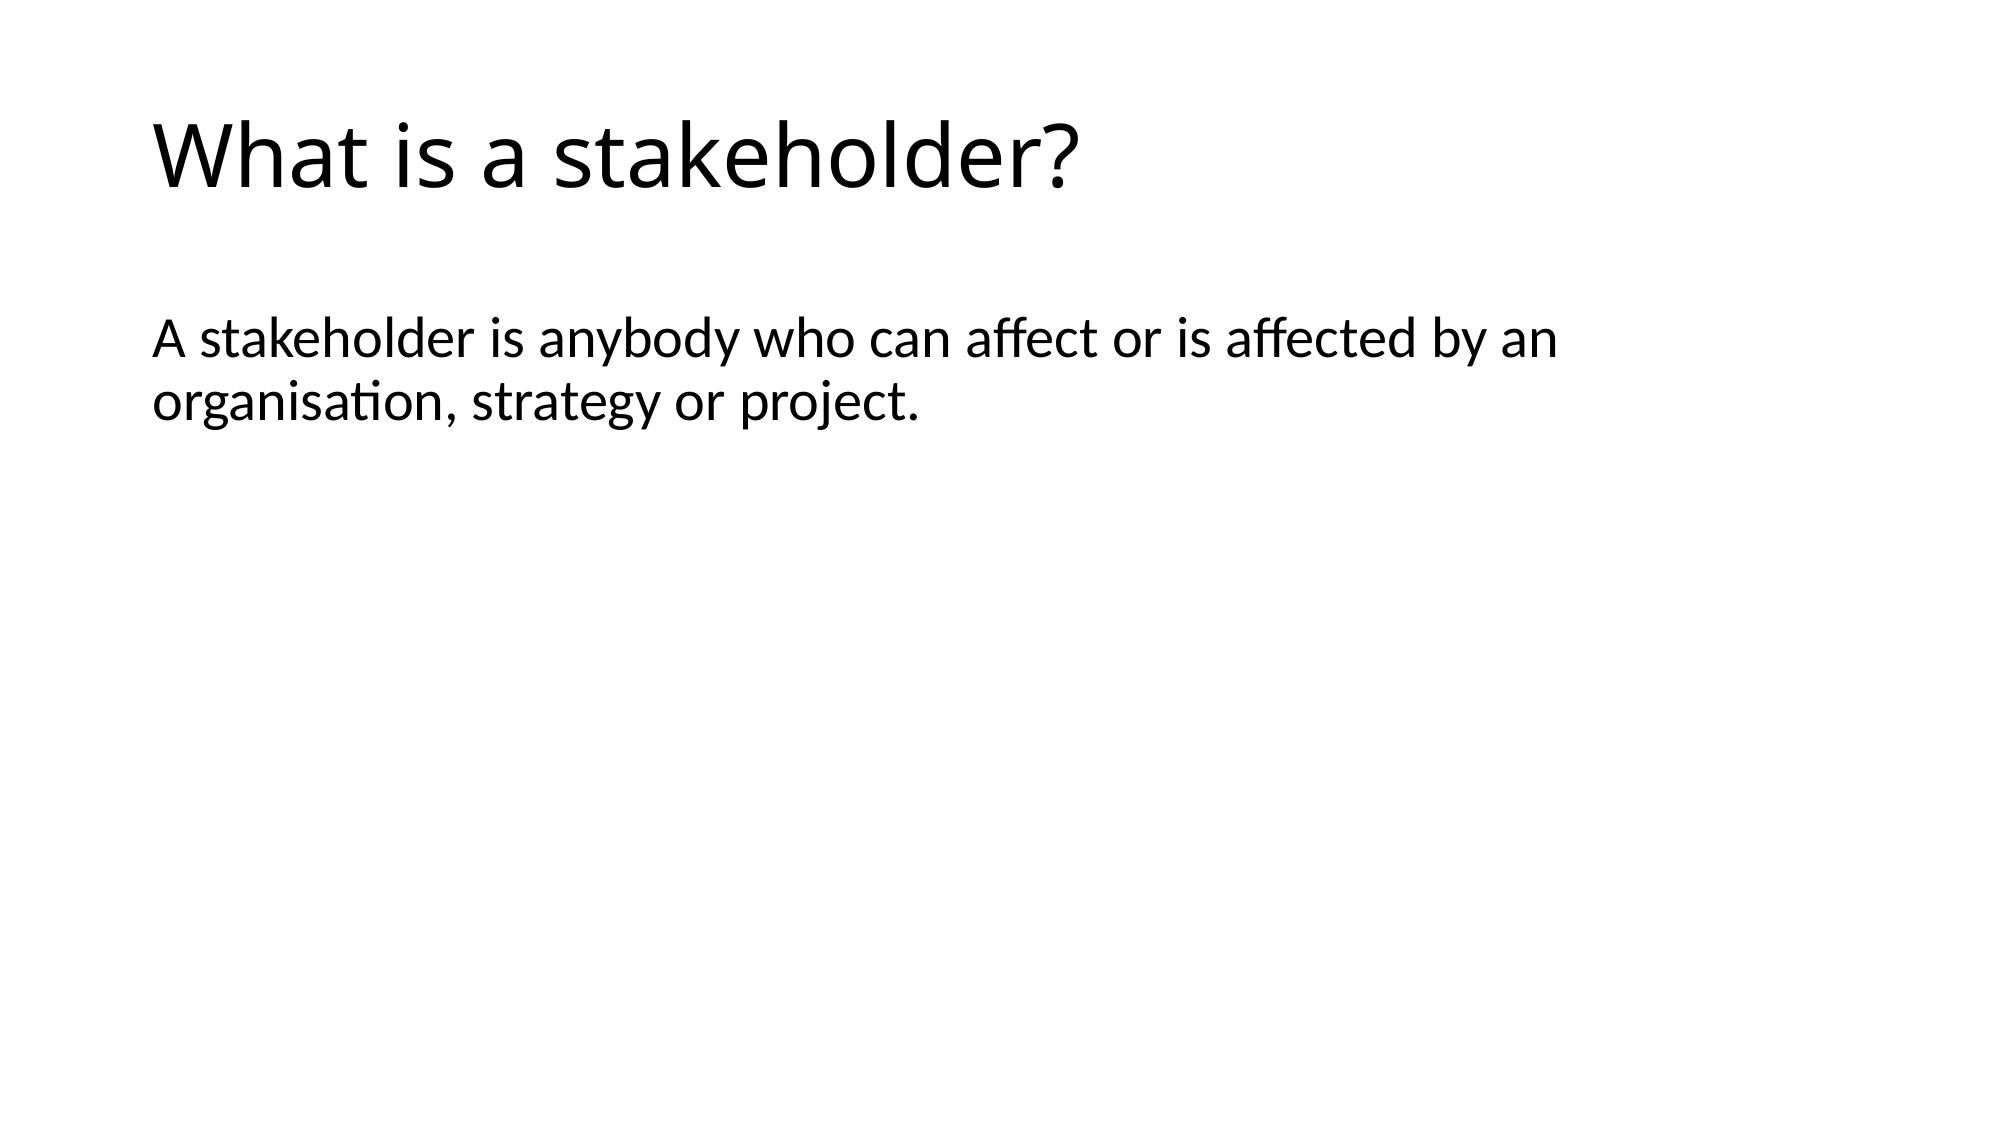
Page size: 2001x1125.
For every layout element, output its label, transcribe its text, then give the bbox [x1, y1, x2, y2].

list A stakeholder is anybody who can affect or is affected by an organisation, strategy or project. [137, 299, 1863, 1014]
title What is a stakeholder? [137, 103, 1863, 299]
